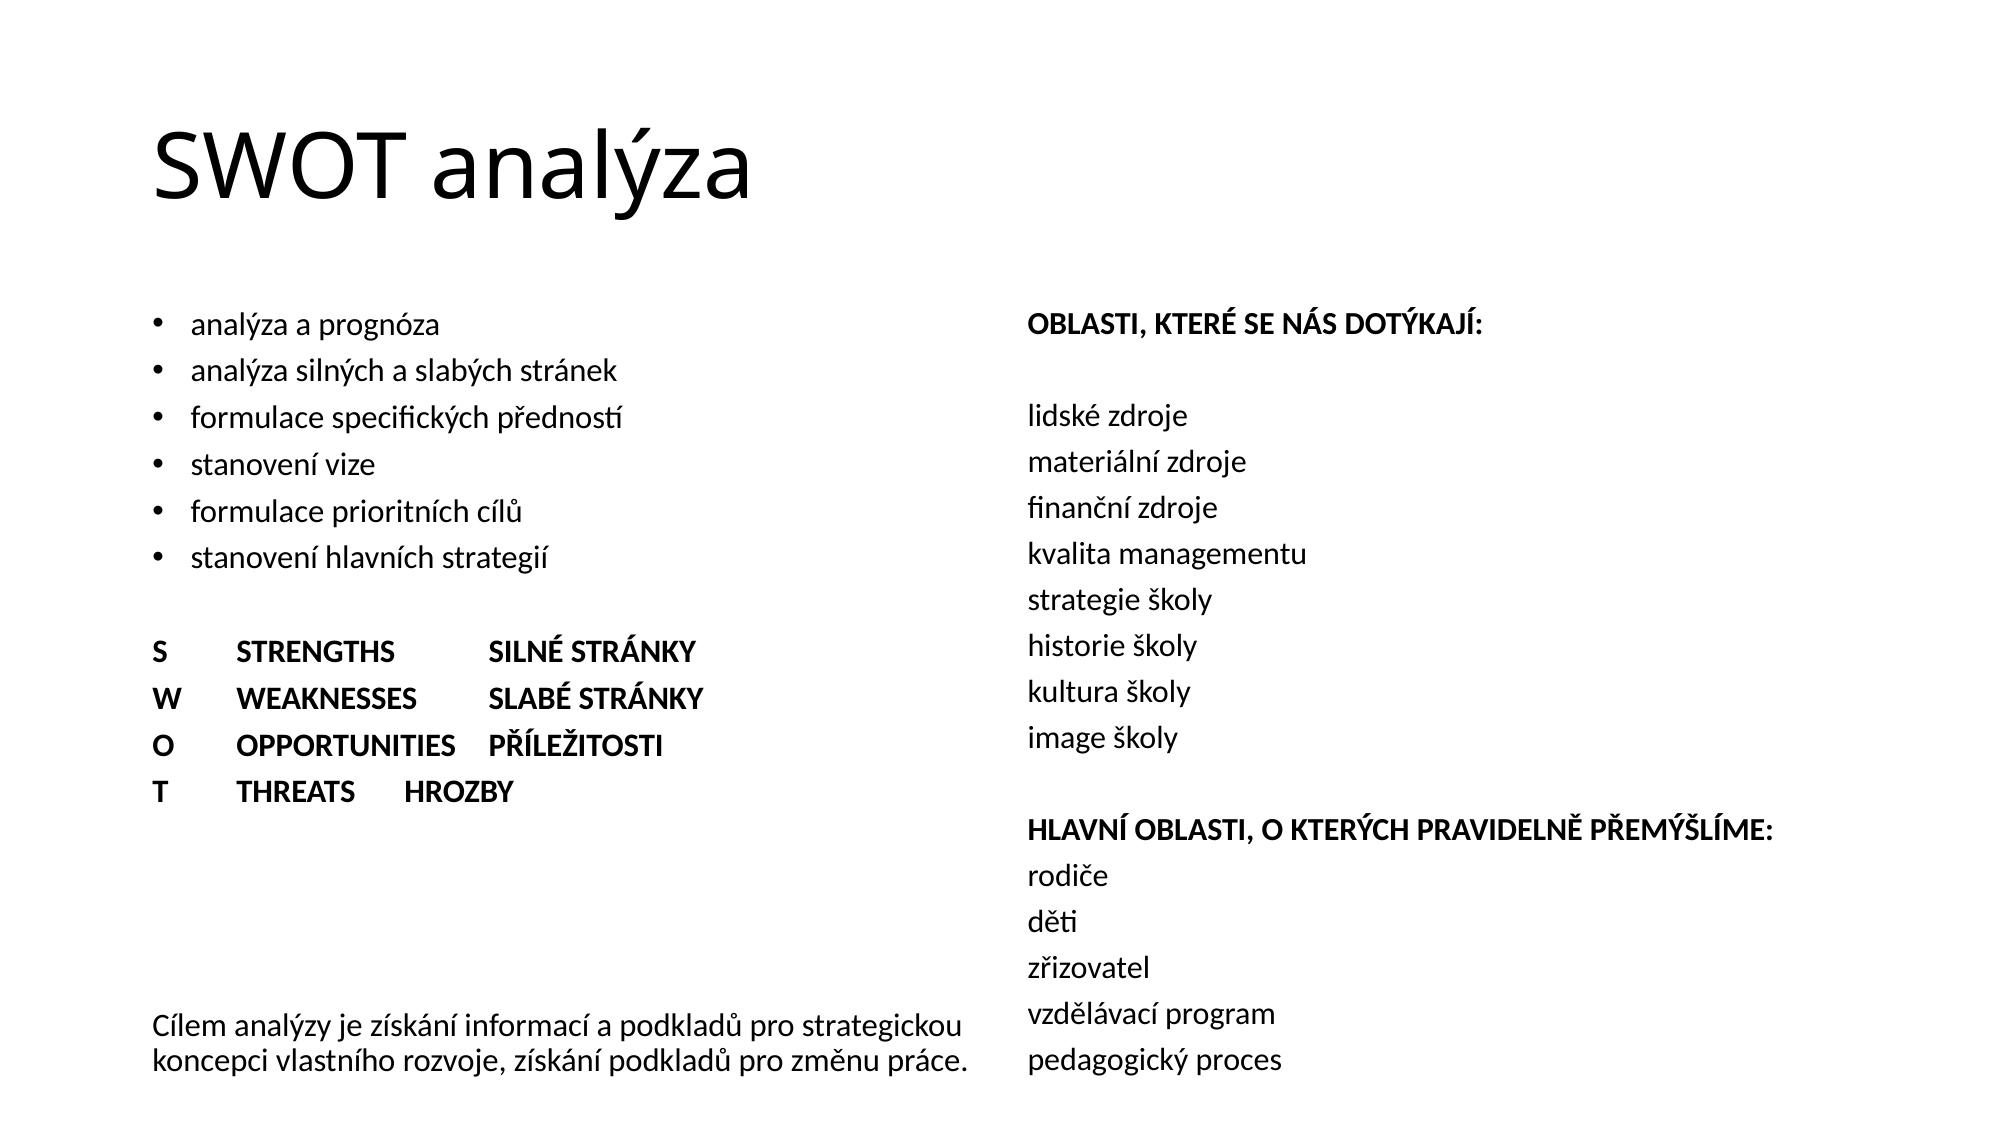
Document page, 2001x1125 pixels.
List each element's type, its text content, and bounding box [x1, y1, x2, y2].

list OBLASTI, KTERÉ SE NÁS DOTÝKAJÍ: lidské zdroje materiální zdroje finanční zdroje kvalita managementu strategie školy historie školy kultura školy image školy HLAVNÍ OBLASTI, O KTERÝCH PRAVIDELNĚ PŘEMÝŠLÍME: rodiče děti zřizovatel vzdělávací program pedagogický proces [1012, 299, 1863, 1095]
list analýza a prognóza analýza silných a slabých stránek formulace specifických předností stanovení vize formulace prioritních cílů stanovení hlavních strategií S STRENGTHS SILNÉ STRÁNKY W WEAKNESSES SLABÉ STRÁNKY O OPPORTUNITIES PŘÍLEŽITOSTI T THREATS HROZBY Cílem analýzy je získání informací a podkladů pro strategickou koncepci vlastního rozvoje, získání podkladů pro změnu práce. [137, 299, 988, 1095]
title SWOT analýza [137, 59, 1863, 278]
